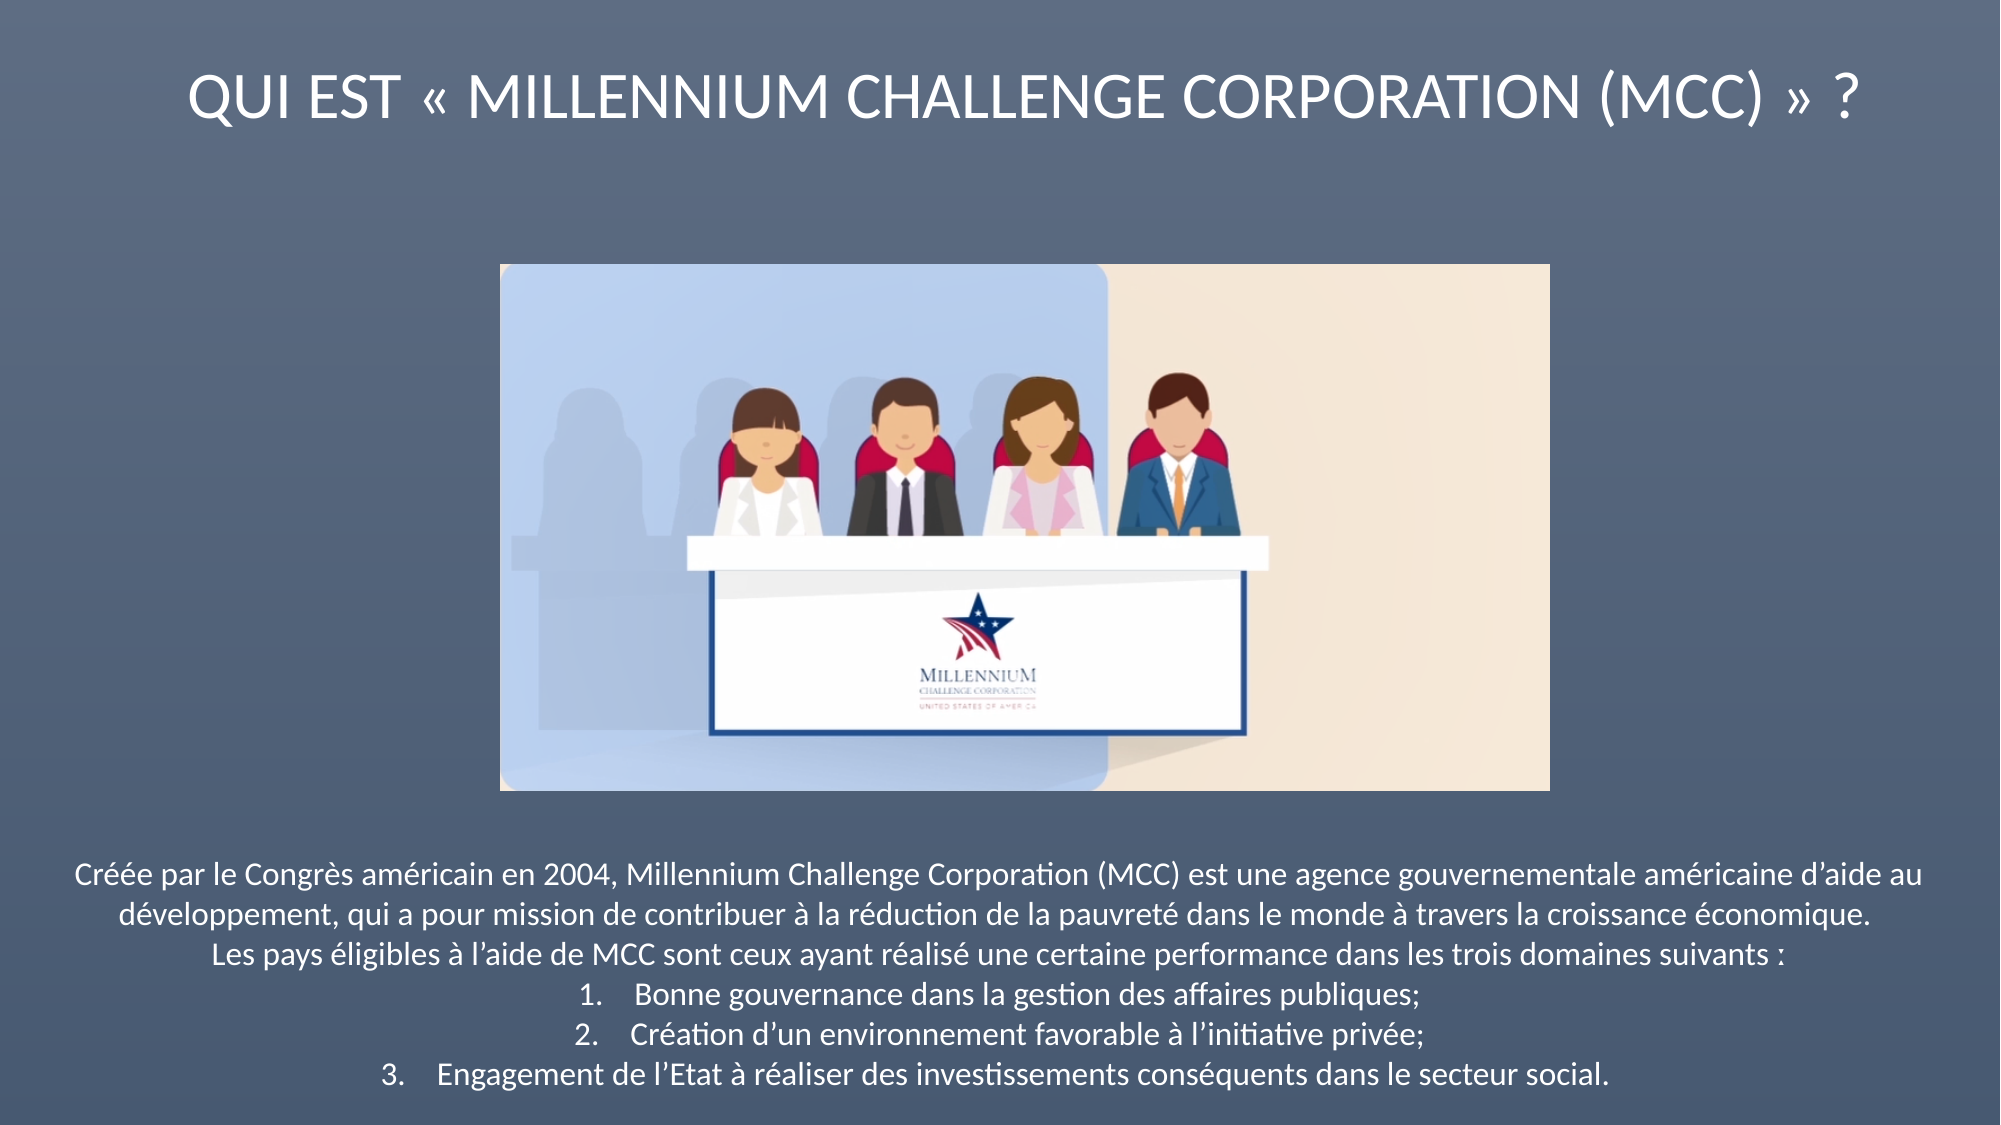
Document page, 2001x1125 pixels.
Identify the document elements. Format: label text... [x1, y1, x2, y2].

picture [500, 264, 1550, 791]
text_box QUI EST « MILLENNIUM CHALLENGE CORPORATION (MCC) » ? [49, 44, 2000, 140]
text_box Créée par le Congrès américain en 2004, Millennium Challenge Corporation (MCC) est une agence gouvernementale américaine d’aide au développement, qui a pour mission de contribuer à la réduction de la pauvreté dans le monde à travers la croissance économique. Les pays éligibles à l’aide de MCC sont ceux ayant réalisé une certaine performance dans les trois domaines suivants ː Bonne gouvernance dans la gestion des affaires publiques; Création d’un environnement favorable à l’initiative privée; Engagement de l’Etat à réaliser des investissements conséquents dans le secteur social. [34, 845, 1966, 1100]
